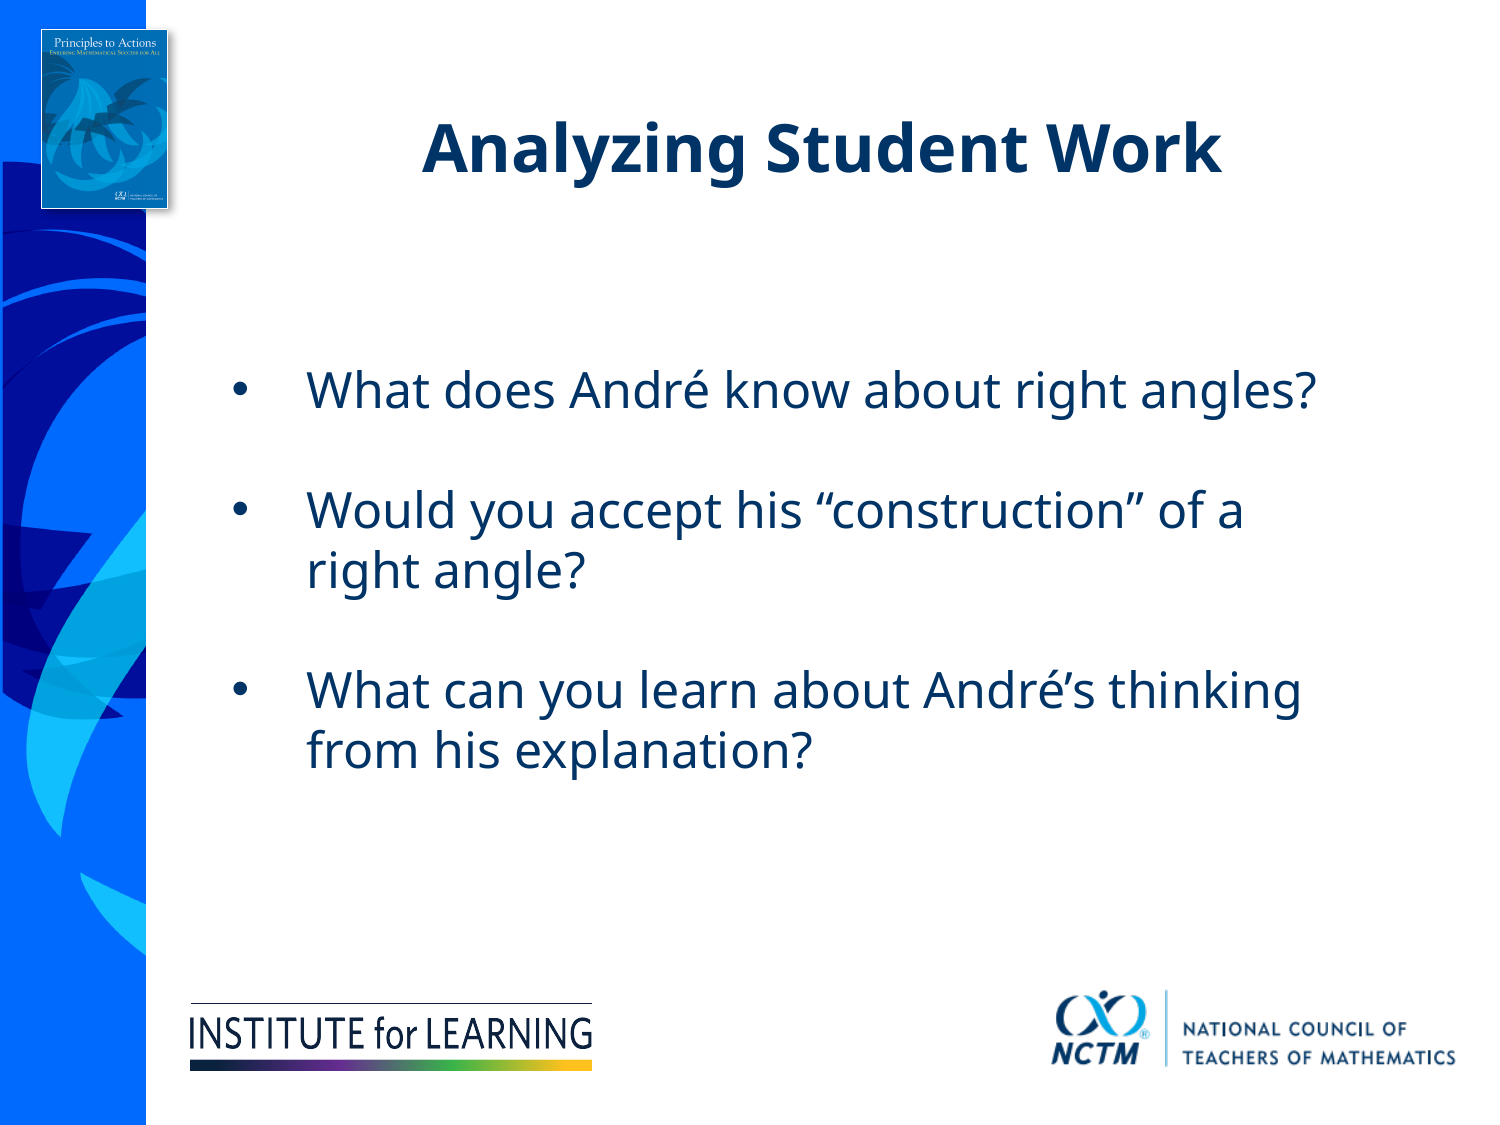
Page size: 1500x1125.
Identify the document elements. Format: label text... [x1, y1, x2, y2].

picture [190, 1003, 592, 1072]
text_box Analyzing Student Work [151, 52, 1500, 240]
picture [1034, 969, 1474, 1085]
picture [0, 0, 168, 1125]
text_box What does André know about right angles? Would you accept his “construction” of a right angle? What can you learn about André’s thinking from his explanation? [216, 350, 1371, 1039]
